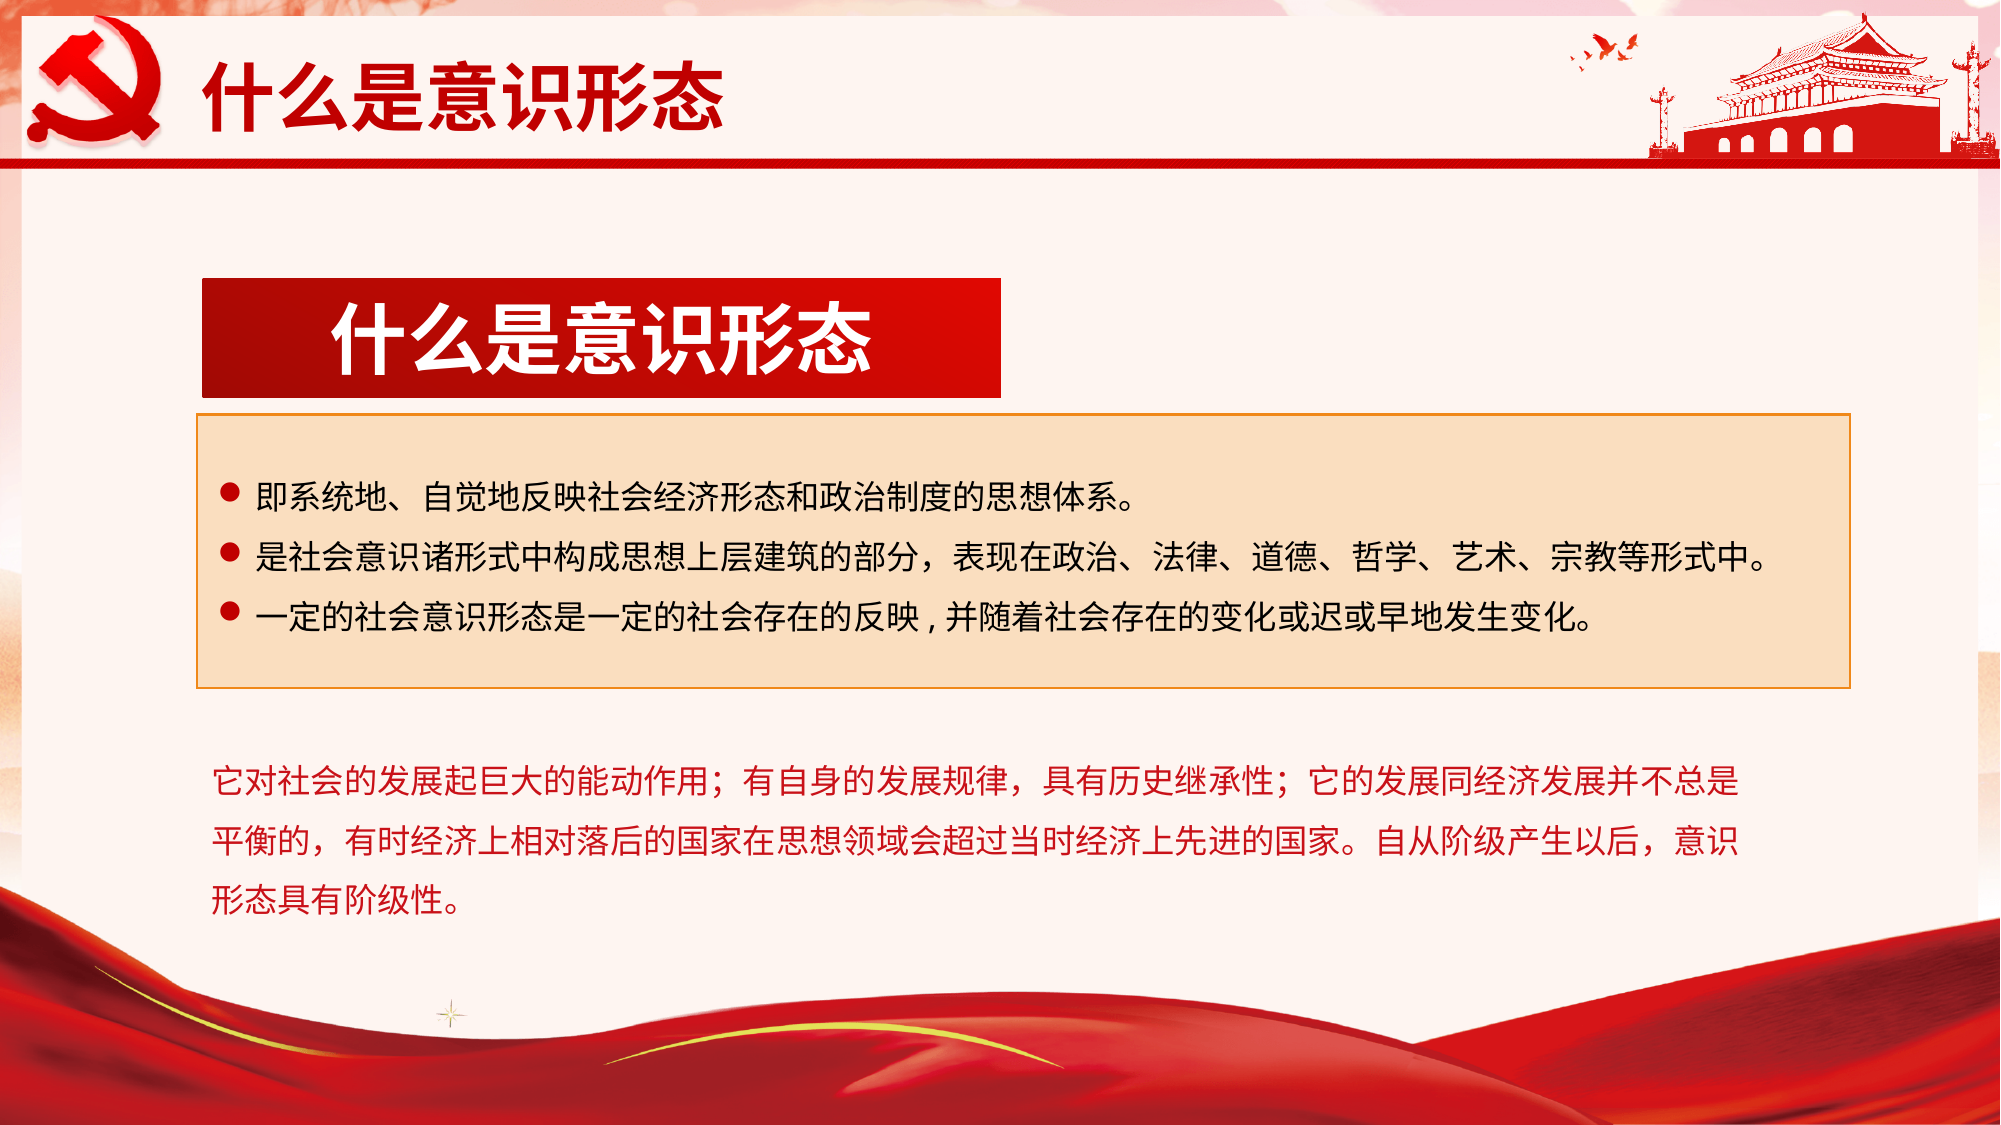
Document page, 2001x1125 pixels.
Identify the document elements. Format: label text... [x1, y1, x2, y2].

text_box 即系统地、自觉地反映社会经济形态和政治制度的思想体系。 是社会意识诸形式中构成思想上层建筑的部分，表现在政治、法律、道德、哲学、艺术、宗教等形式中。 一定的社会意识形态是一定的社会存在的反映,并随着社会存在的变化或迟或早地发生变化。 [202, 449, 1788, 676]
picture [0, 0, 2000, 159]
picture [0, 169, 2000, 1125]
text_box [196, 413, 1851, 689]
text_box 什么是意识形态 [202, 277, 1002, 398]
text_box 它对社会的发展起巨大的能动作用；有自身的发展规律，具有历史继承性；它的发展同经济发展并不总是平衡的，有时经济上相对落后的国家在思想领域会超过当时经济上先进的国家。自从阶级产生以后，意识形态具有阶级性。 [196, 732, 1782, 960]
